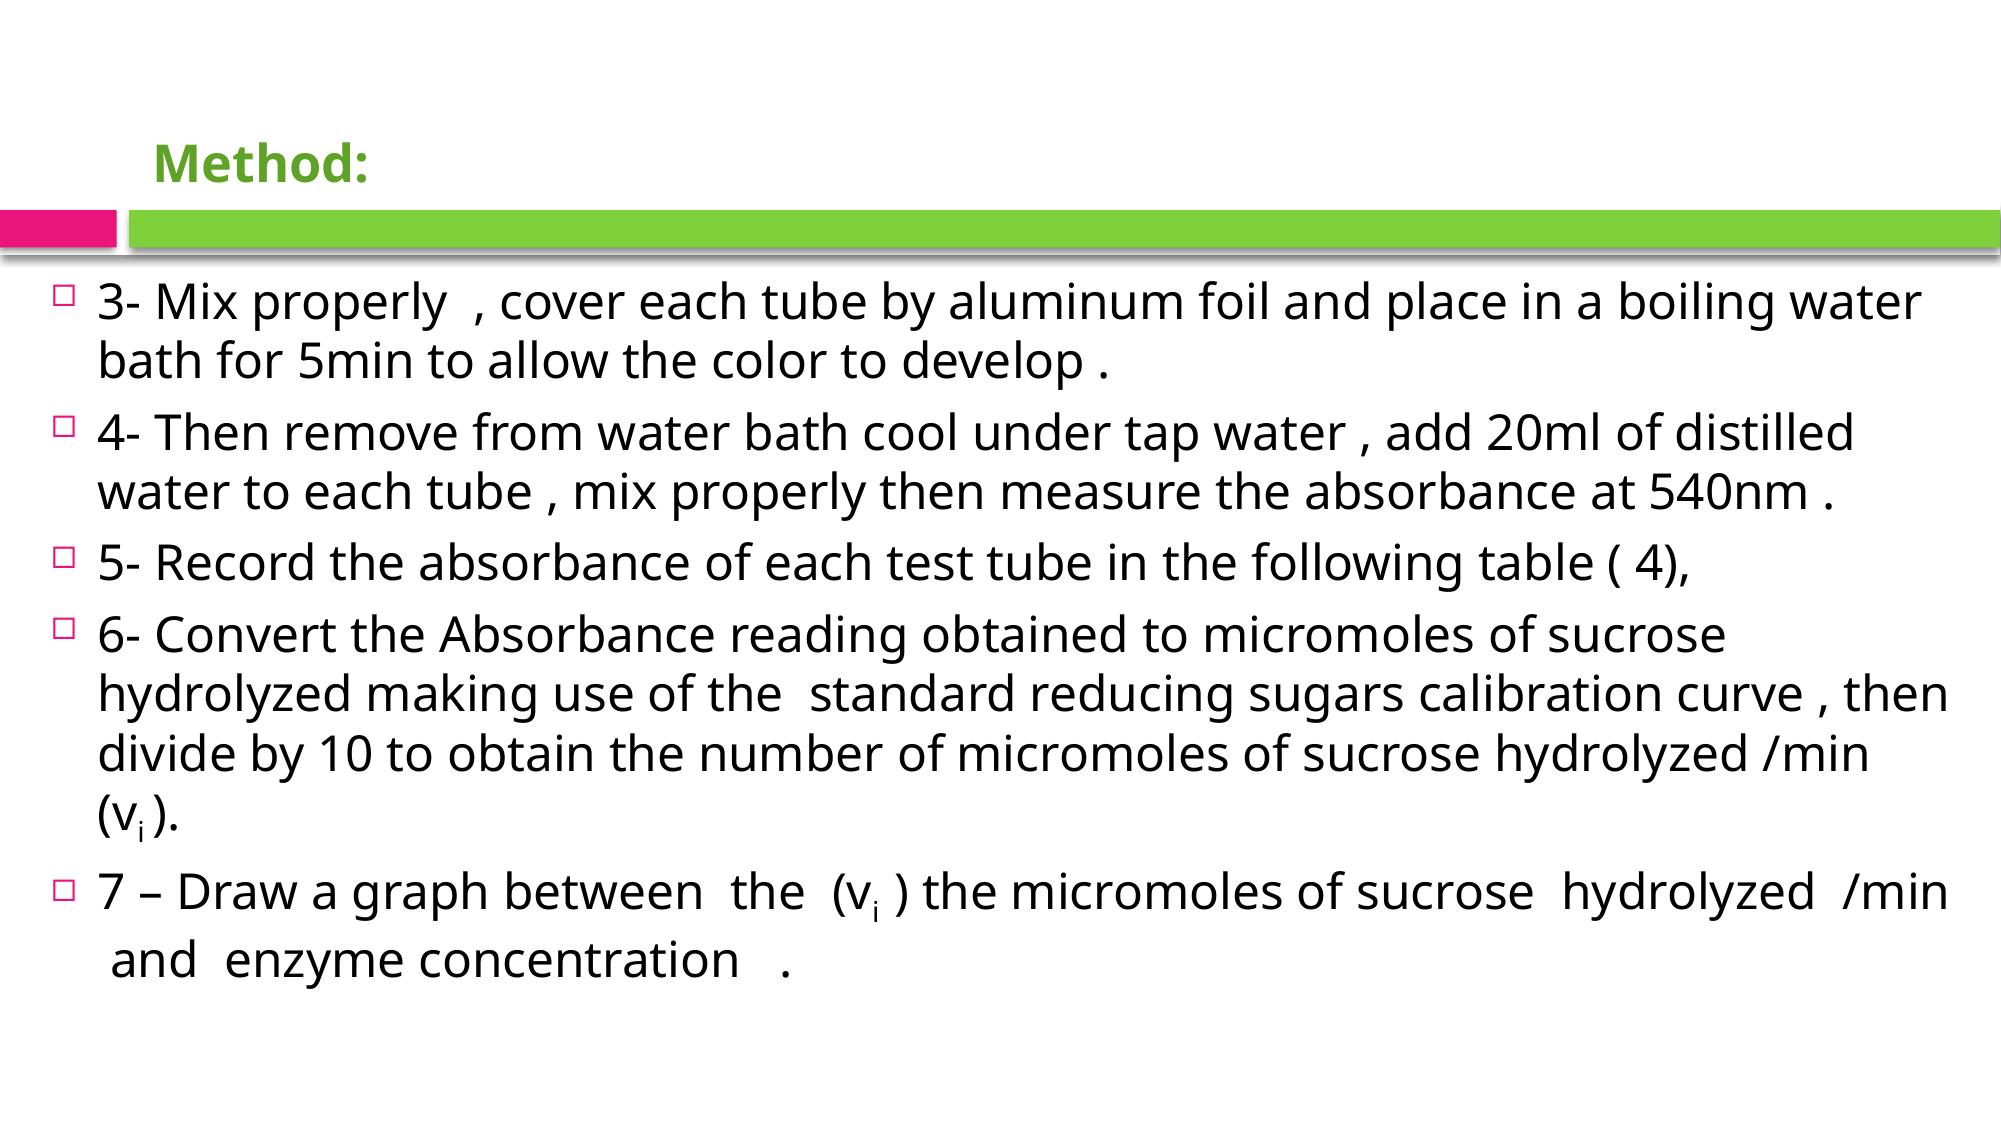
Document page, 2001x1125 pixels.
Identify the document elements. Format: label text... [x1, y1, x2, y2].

list 3- Mix properly , cover each tube by aluminum foil and place in a boiling water bath for 5min to allow the color to develop . 4- Then remove from water bath cool under tap water , add 20ml of distilled water to each tube , mix properly then measure the absorbance at 540nm . 5- Record the absorbance of each test tube in the following table ( 4), 6- Convert the Absorbance reading obtained to micromoles of sucrose hydrolyzed making use of the standard reducing sugars calibration curve , then divide by 10 to obtain the number of micromoles of sucrose hydrolyzed /min (vi ). 7 – Draw a graph between the (vi ) the micromoles of sucrose hydrolyzed /min and enzyme concentration . [36, 262, 2000, 1000]
title Method: [137, 59, 606, 262]
